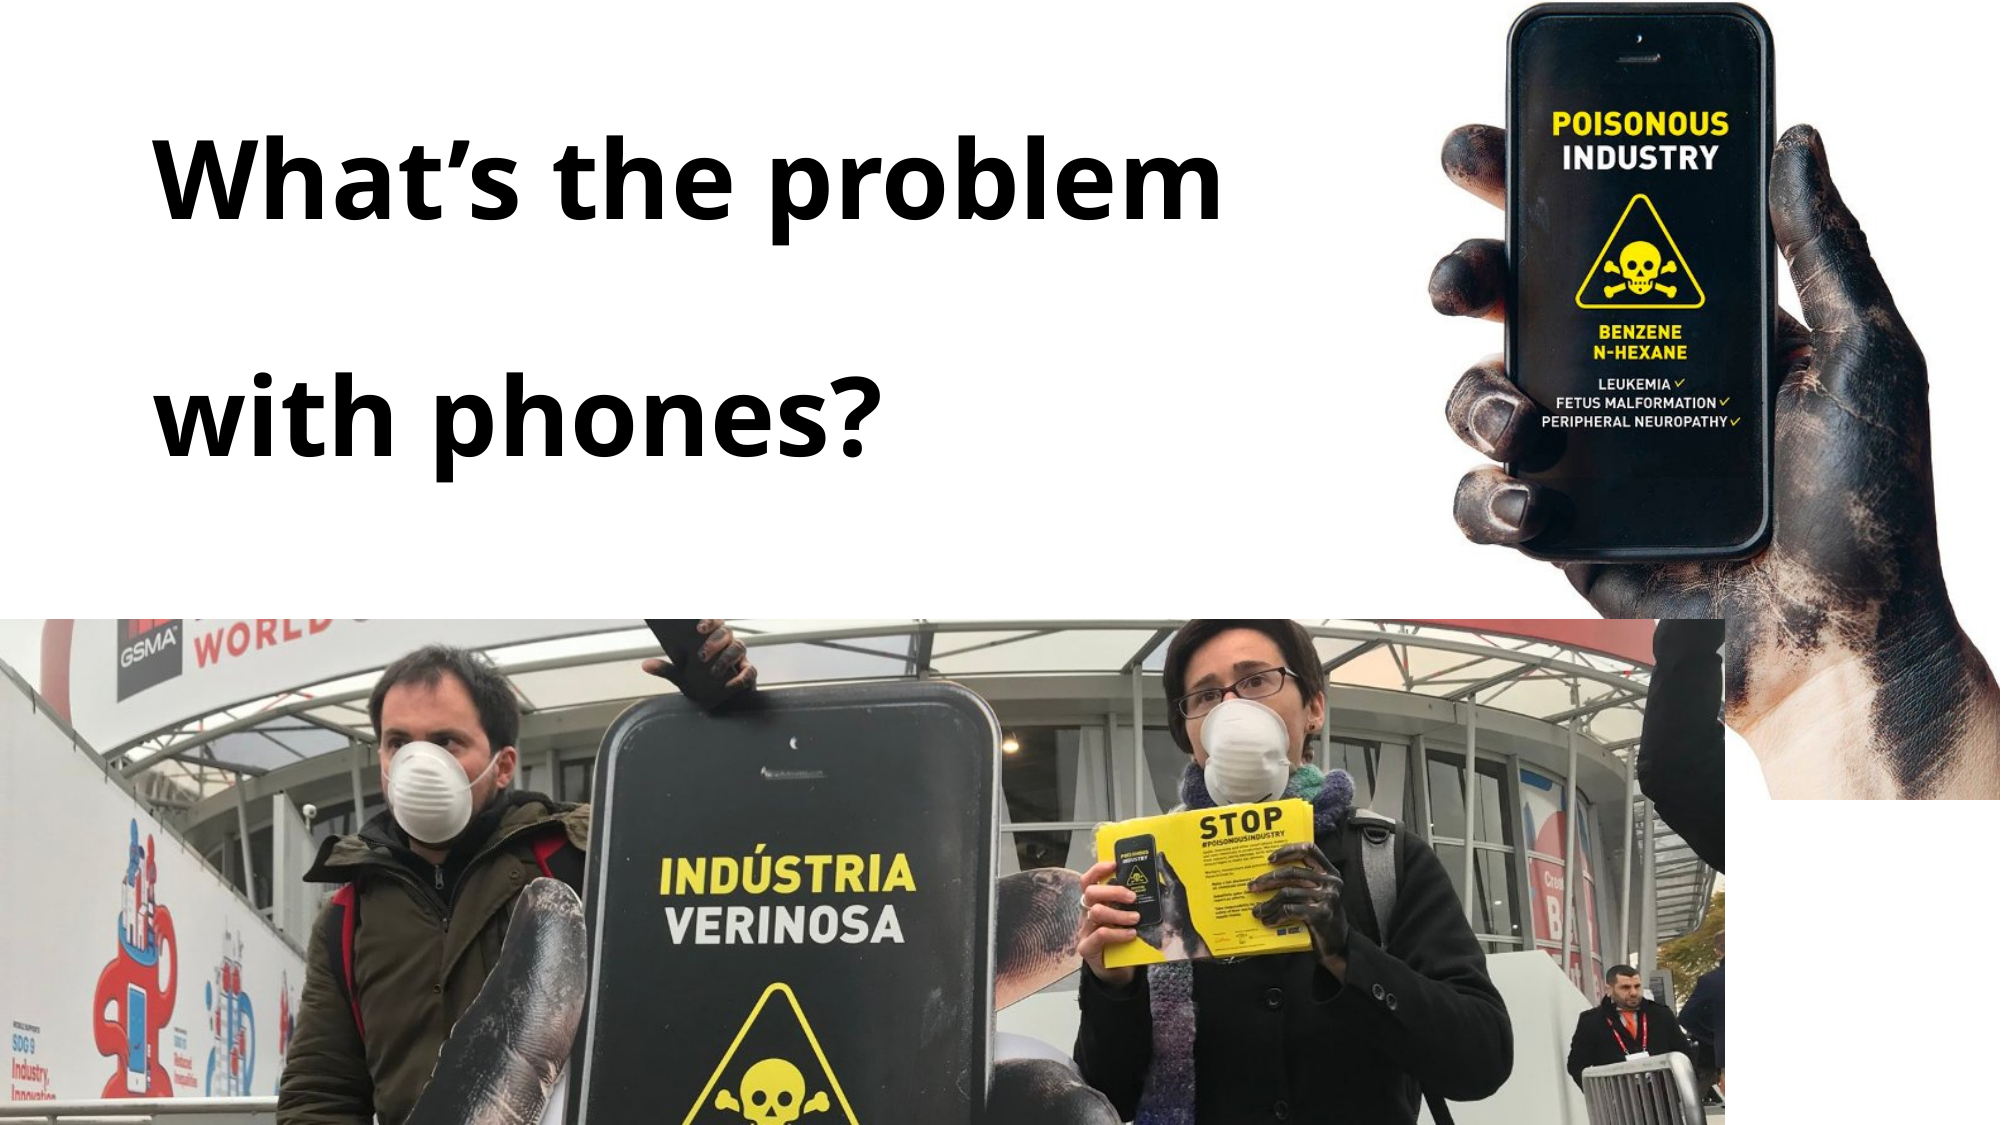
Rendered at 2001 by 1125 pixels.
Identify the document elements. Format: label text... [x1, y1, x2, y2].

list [0, 619, 1725, 1125]
picture [1286, 0, 2000, 800]
title What’s the problem with phones? [137, 115, 1257, 490]
